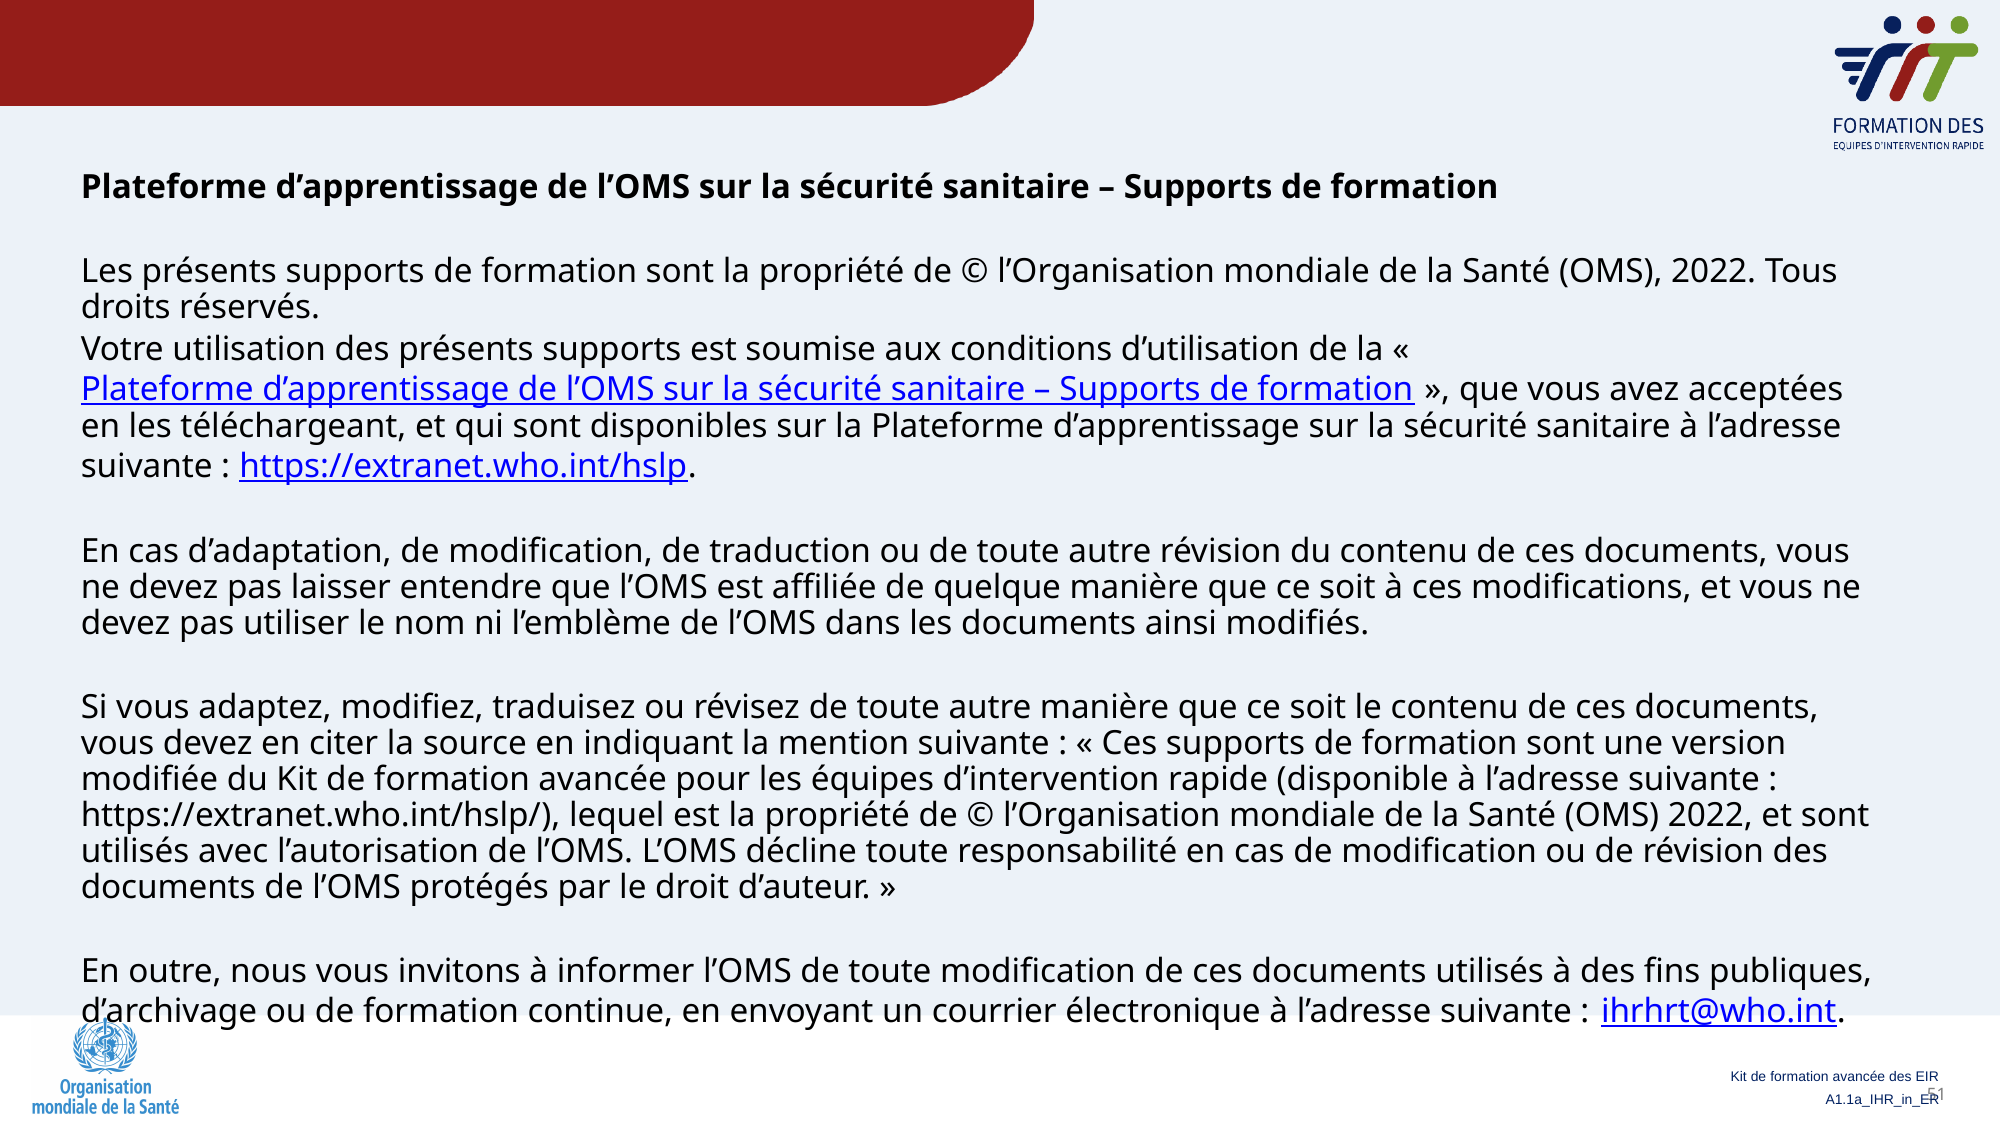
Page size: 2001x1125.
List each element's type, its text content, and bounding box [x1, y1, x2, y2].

picture [31, 1016, 180, 1115]
picture [1833, 15, 1984, 151]
picture [0, 0, 1034, 106]
list Plateforme d’apprentissage de l’OMS sur la sécurité sanitaire – Supports de formation Les présents supports de formation sont la propriété de © l’Organisation mondiale de la Santé (OMS), 2022. Tous droits réservés. Votre utilisation des présents supports est soumise aux conditions d’utilisation de la « Plateforme d’apprentissage de l’OMS sur la sécurité sanitaire – Supports de formation », que vous avez acceptées en les téléchargeant, et qui sont disponibles sur la Plateforme d’apprentissage sur la sécurité sanitaire à l’adresse suivante : https://extranet.who.int/hslp. En cas d’adaptation, de modification, de traduction ou de toute autre révision du contenu de ces documents, vous ne devez pas laisser entendre que l’OMS est affiliée de quelque manière que ce soit à ces modifications, et vous ne devez pas utiliser le nom ni l’emblème de l’OMS dans les documents ainsi modifiés. Si vous adaptez, modifiez, traduisez ou révisez de toute autre manière que ce soit le contenu de ces documents, vous devez en citer la source en indiquant la mention suivante : « Ces supports de formation sont une version modifiée du Kit de formation avancée pour les équipes d’intervention rapide (disponible à l’adresse suivante : https://extranet.who.int/hslp/), lequel est la propriété de © l’Organisation mondiale de la Santé (OMS) 2022, et sont utilisés avec l’autorisation de l’OMS. L’OMS décline toute responsabilité en cas de modification ou de révision des documents de l’OMS protégés par le droit d’auteur. » En outre, nous vous invitons à informer l’OMS de toute modification de ces documents utilisés à des fins publiques, d’archivage ou de formation continue, en envoyant un courrier électronique à l’adresse suivante : ihrhrt@who.int. [78, 169, 1887, 965]
